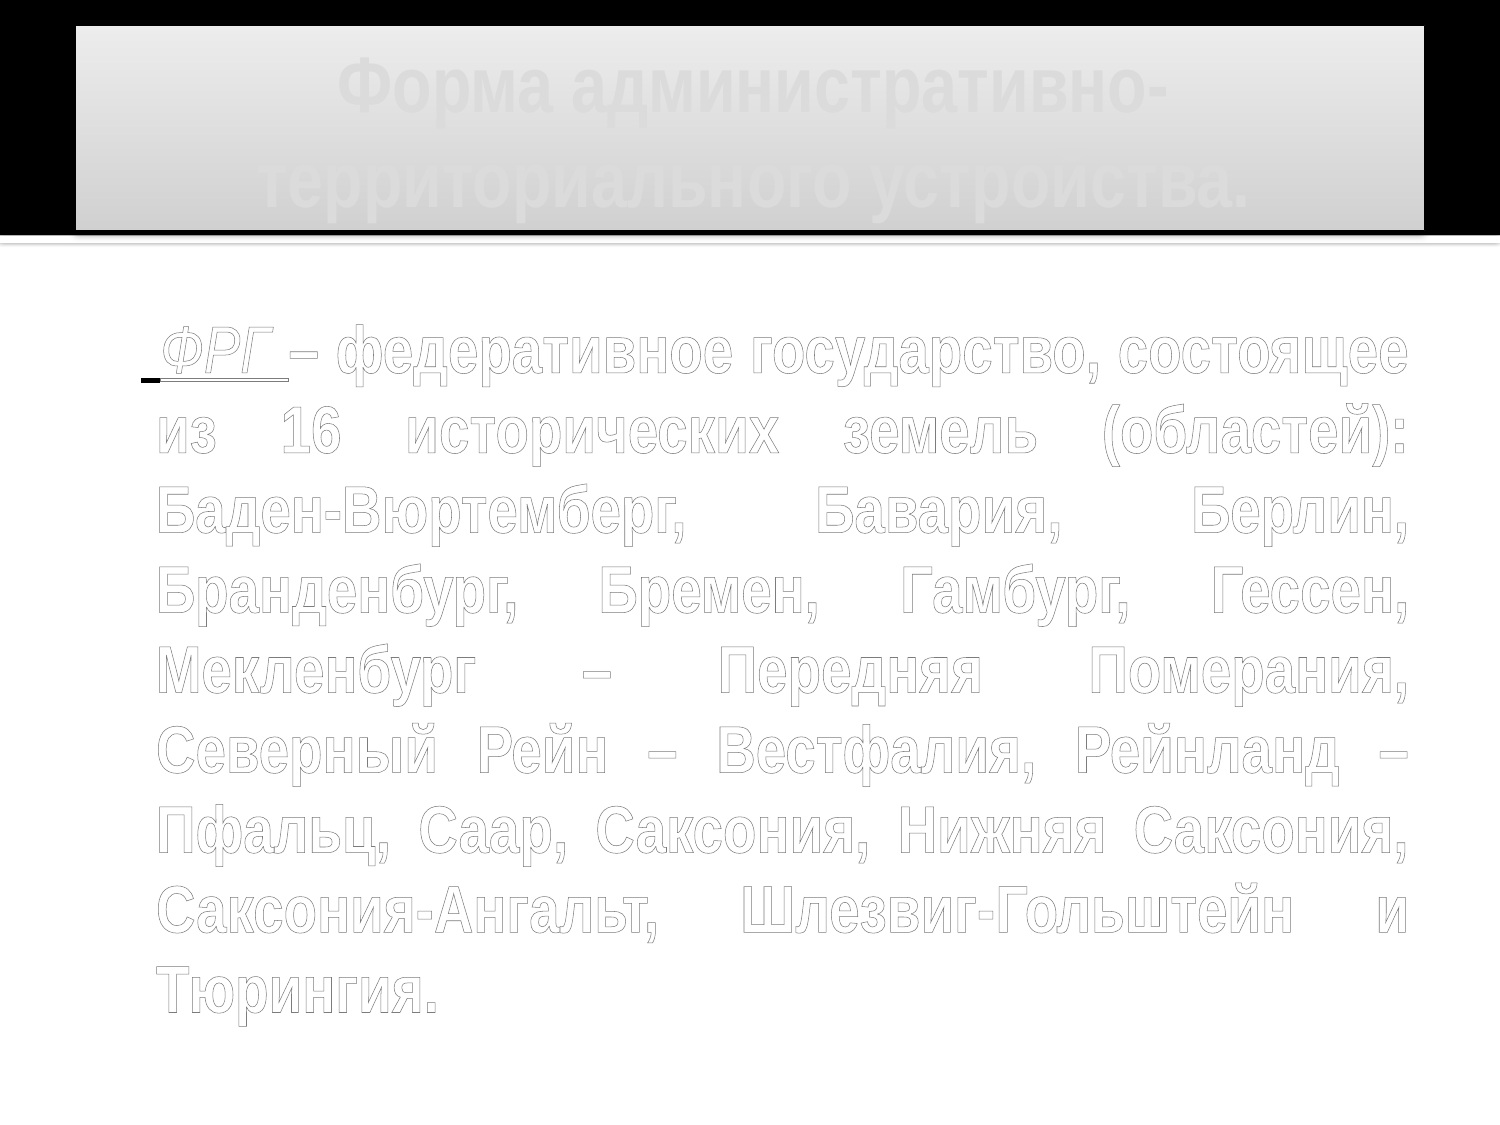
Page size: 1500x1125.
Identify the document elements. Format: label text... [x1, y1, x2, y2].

list ФРГ – федеративное государство, состоящее из 16 исторических земель (областей): Баден-Вюртемберг, Бавария, Берлин, Бранденбург, Бремен, Гамбург, Гессен, Мекленбург – Передняя Померания, Северный Рейн – Вестфалия, Рейнланд – Пфальц, Саар, Саксония, Нижняя Саксония, Саксония-Ангальт, Шлезвиг-Гольштейн и Тюрингия. [75, 291, 1425, 1050]
title Форма административно- территориального устройства. [74, 25, 1425, 231]
